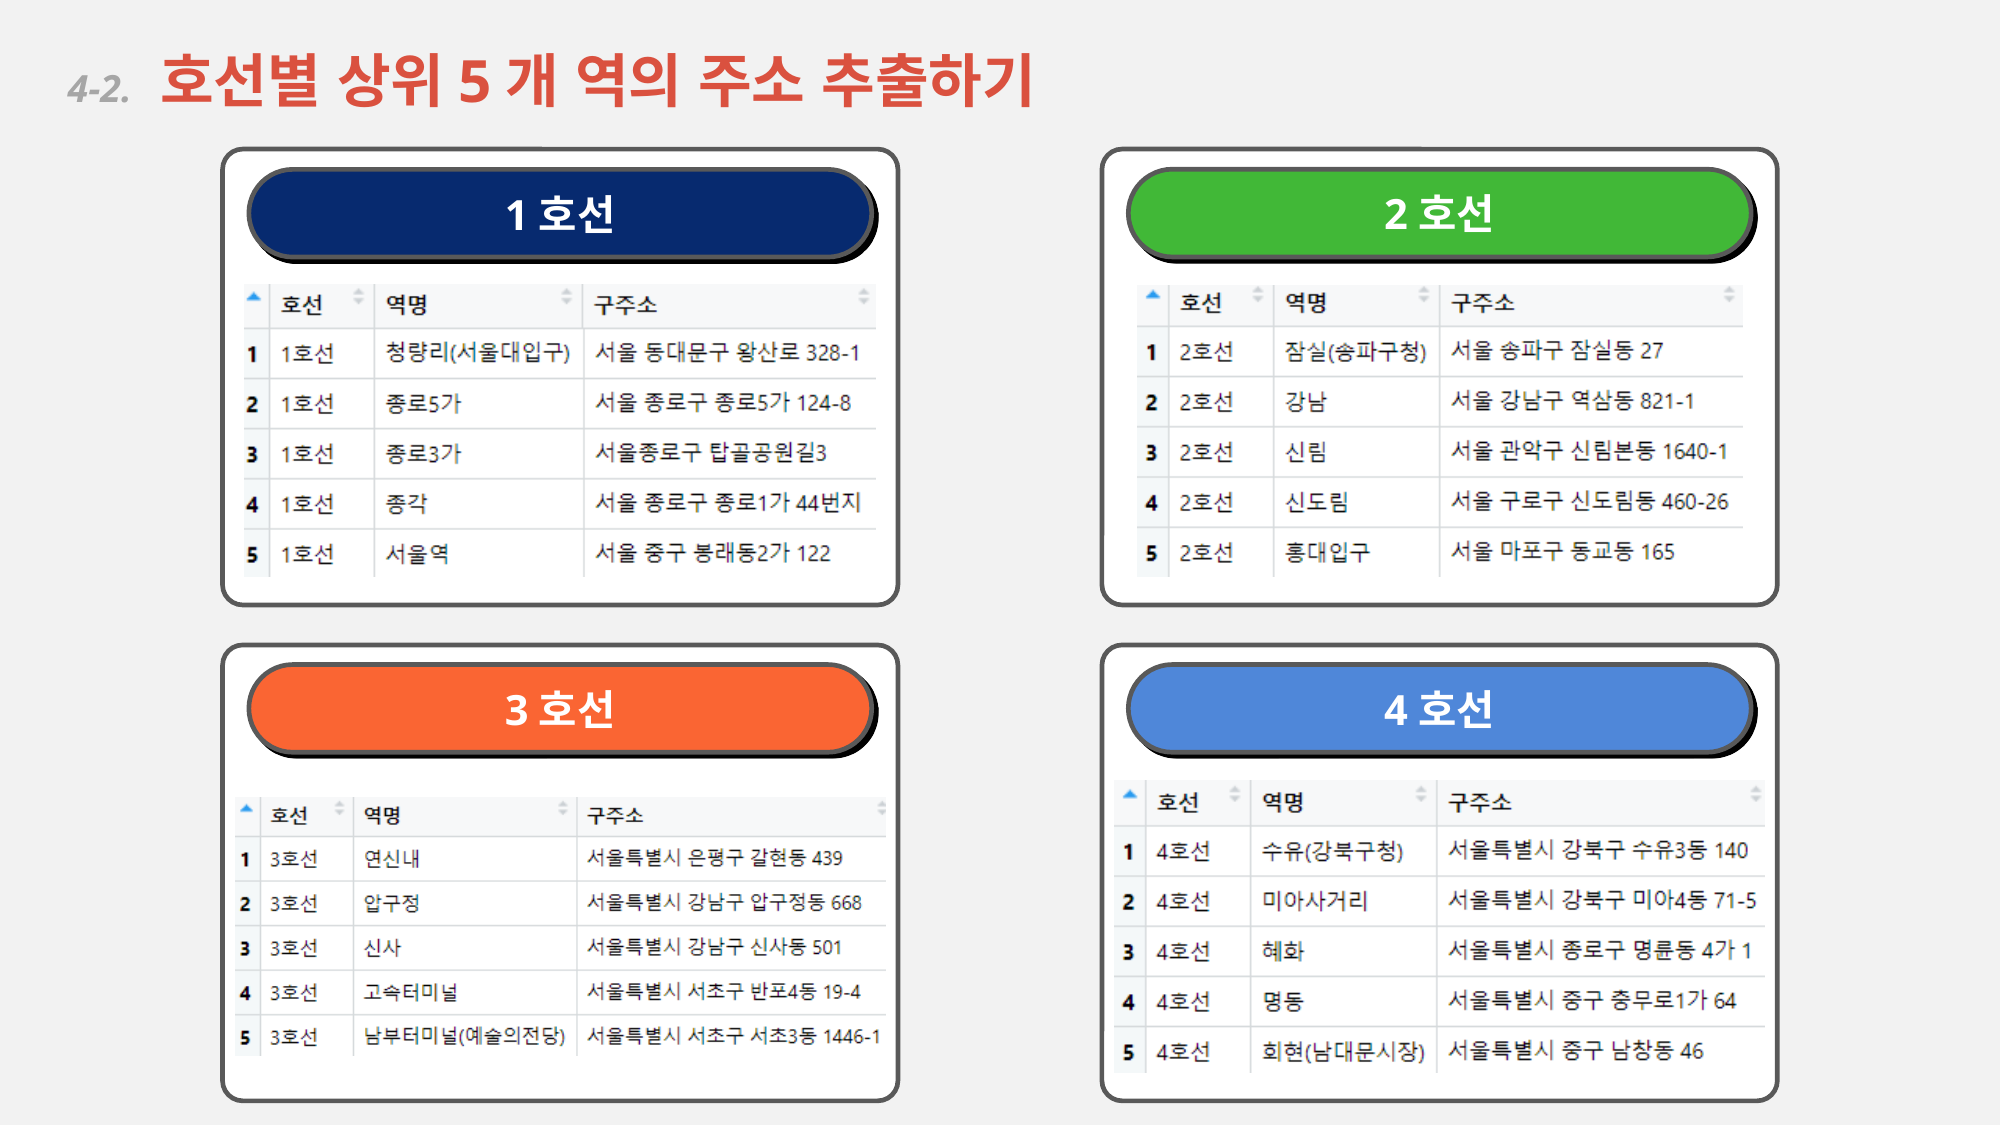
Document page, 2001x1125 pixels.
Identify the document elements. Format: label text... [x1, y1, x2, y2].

text_box [221, 148, 899, 606]
text_box 3호선 [247, 663, 873, 754]
picture [1114, 780, 1765, 1073]
text_box 1호선 [247, 168, 873, 259]
picture [1137, 285, 1743, 577]
text_box 4-2. 호선별 상위5개 역의 주소 추출하기 [53, 1, 1123, 122]
text_box [221, 643, 899, 1102]
text_box 4호선 [1127, 663, 1753, 754]
text_box 2호선 [1127, 168, 1753, 258]
picture [244, 284, 876, 578]
picture [235, 797, 886, 1056]
text_box [1100, 148, 1779, 606]
text_box [1100, 643, 1779, 1102]
